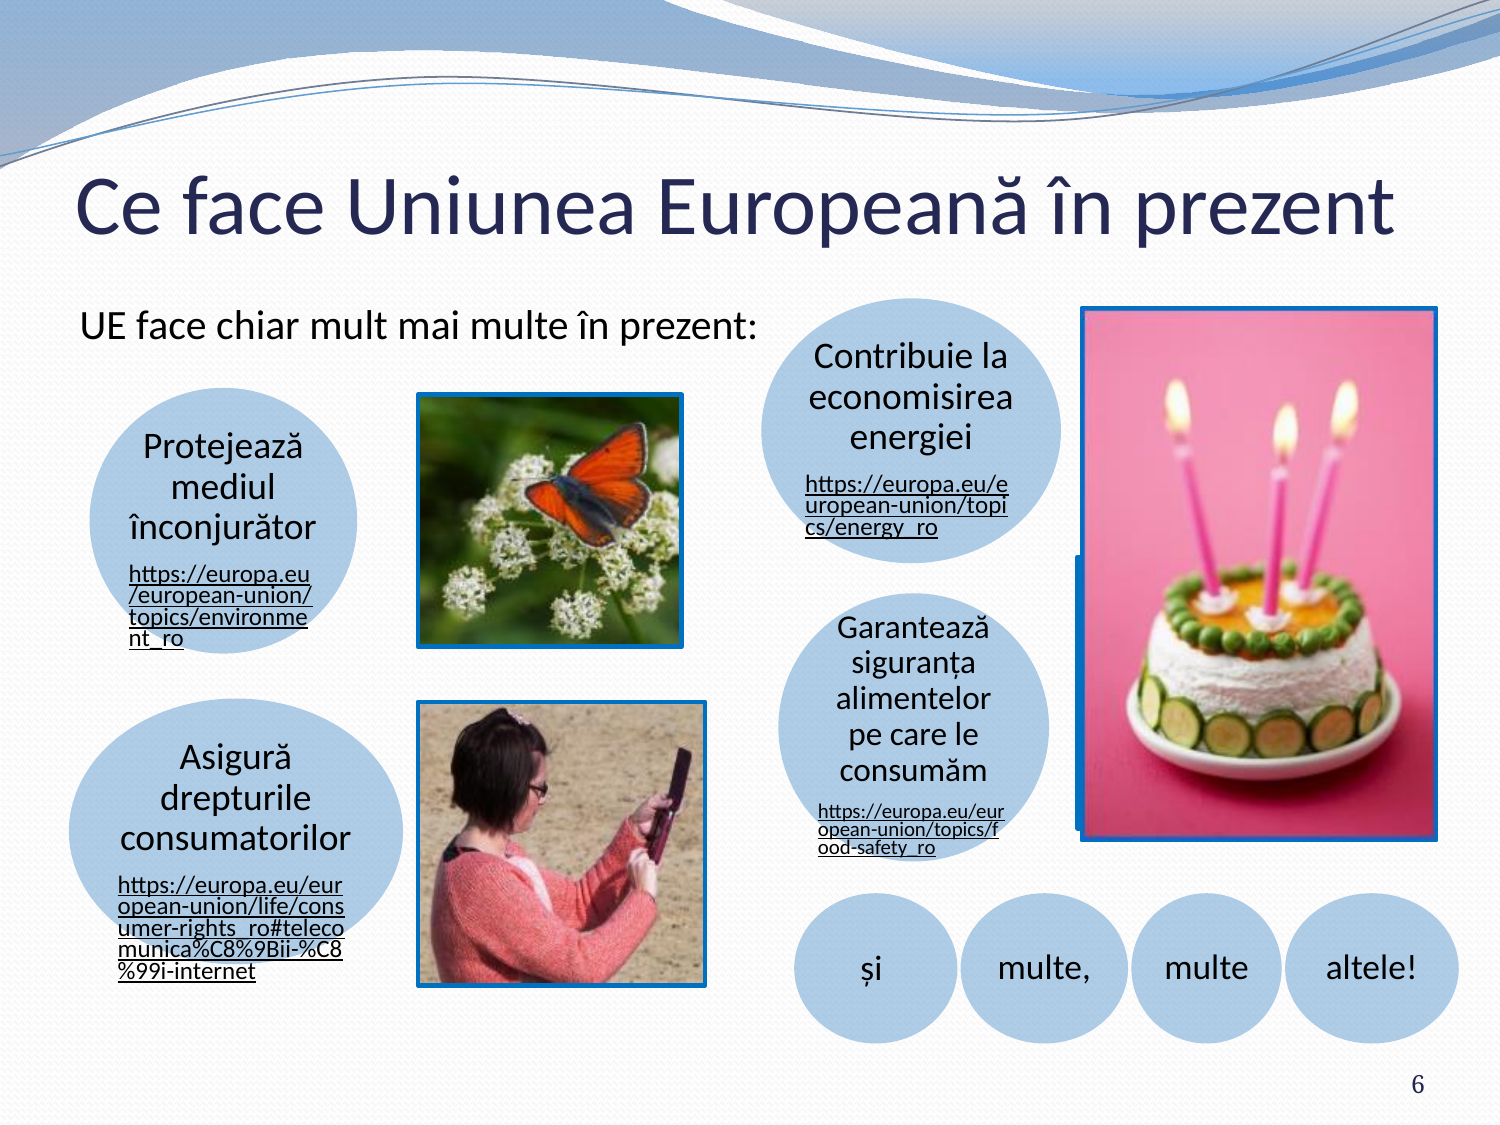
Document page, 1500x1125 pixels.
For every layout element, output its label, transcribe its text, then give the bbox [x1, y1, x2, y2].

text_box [726, 892, 1500, 1044]
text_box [761, 298, 1433, 564]
picture [1081, 308, 1437, 841]
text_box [40, 669, 703, 1001]
list UE face chiar mult mai multe în prezent: [64, 290, 821, 374]
slide_number 6 [1299, 1058, 1425, 1103]
title Ce face Uniunea Europeană în prezent [75, 115, 1459, 279]
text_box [88, 387, 680, 654]
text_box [778, 558, 1426, 862]
